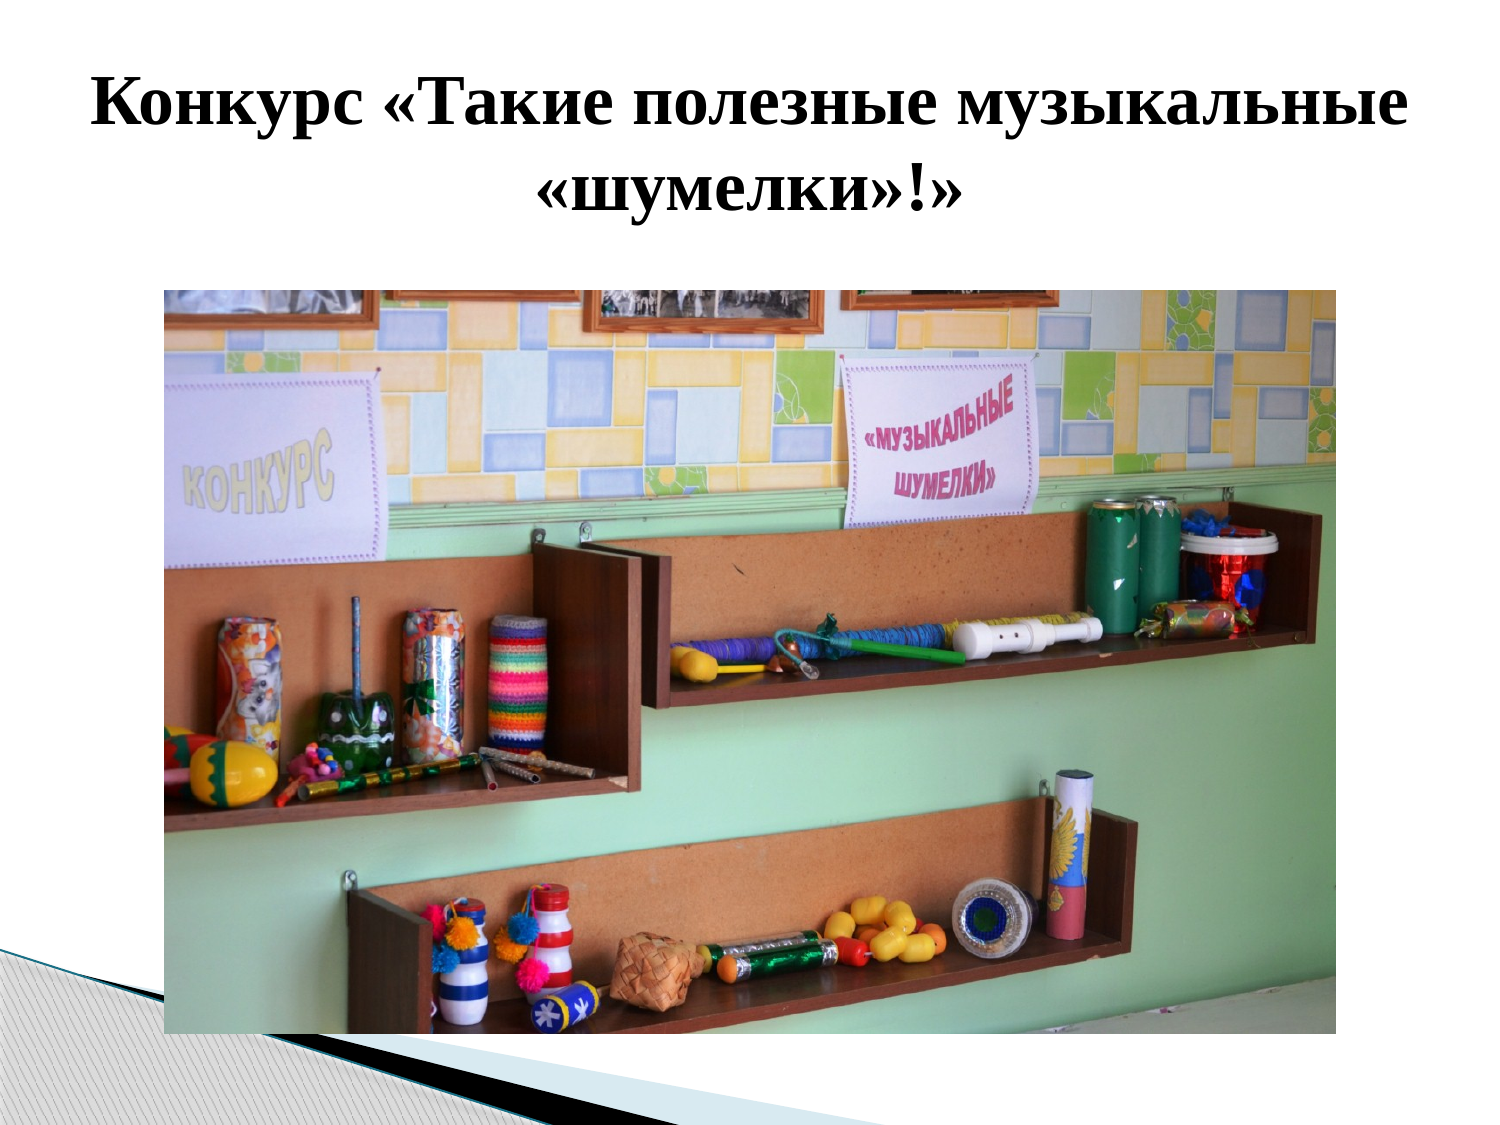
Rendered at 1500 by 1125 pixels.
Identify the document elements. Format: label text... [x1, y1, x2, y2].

title Конкурс «Такие полезные музыкальные «шумелки»!» [75, 45, 1425, 233]
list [163, 290, 1336, 1034]
